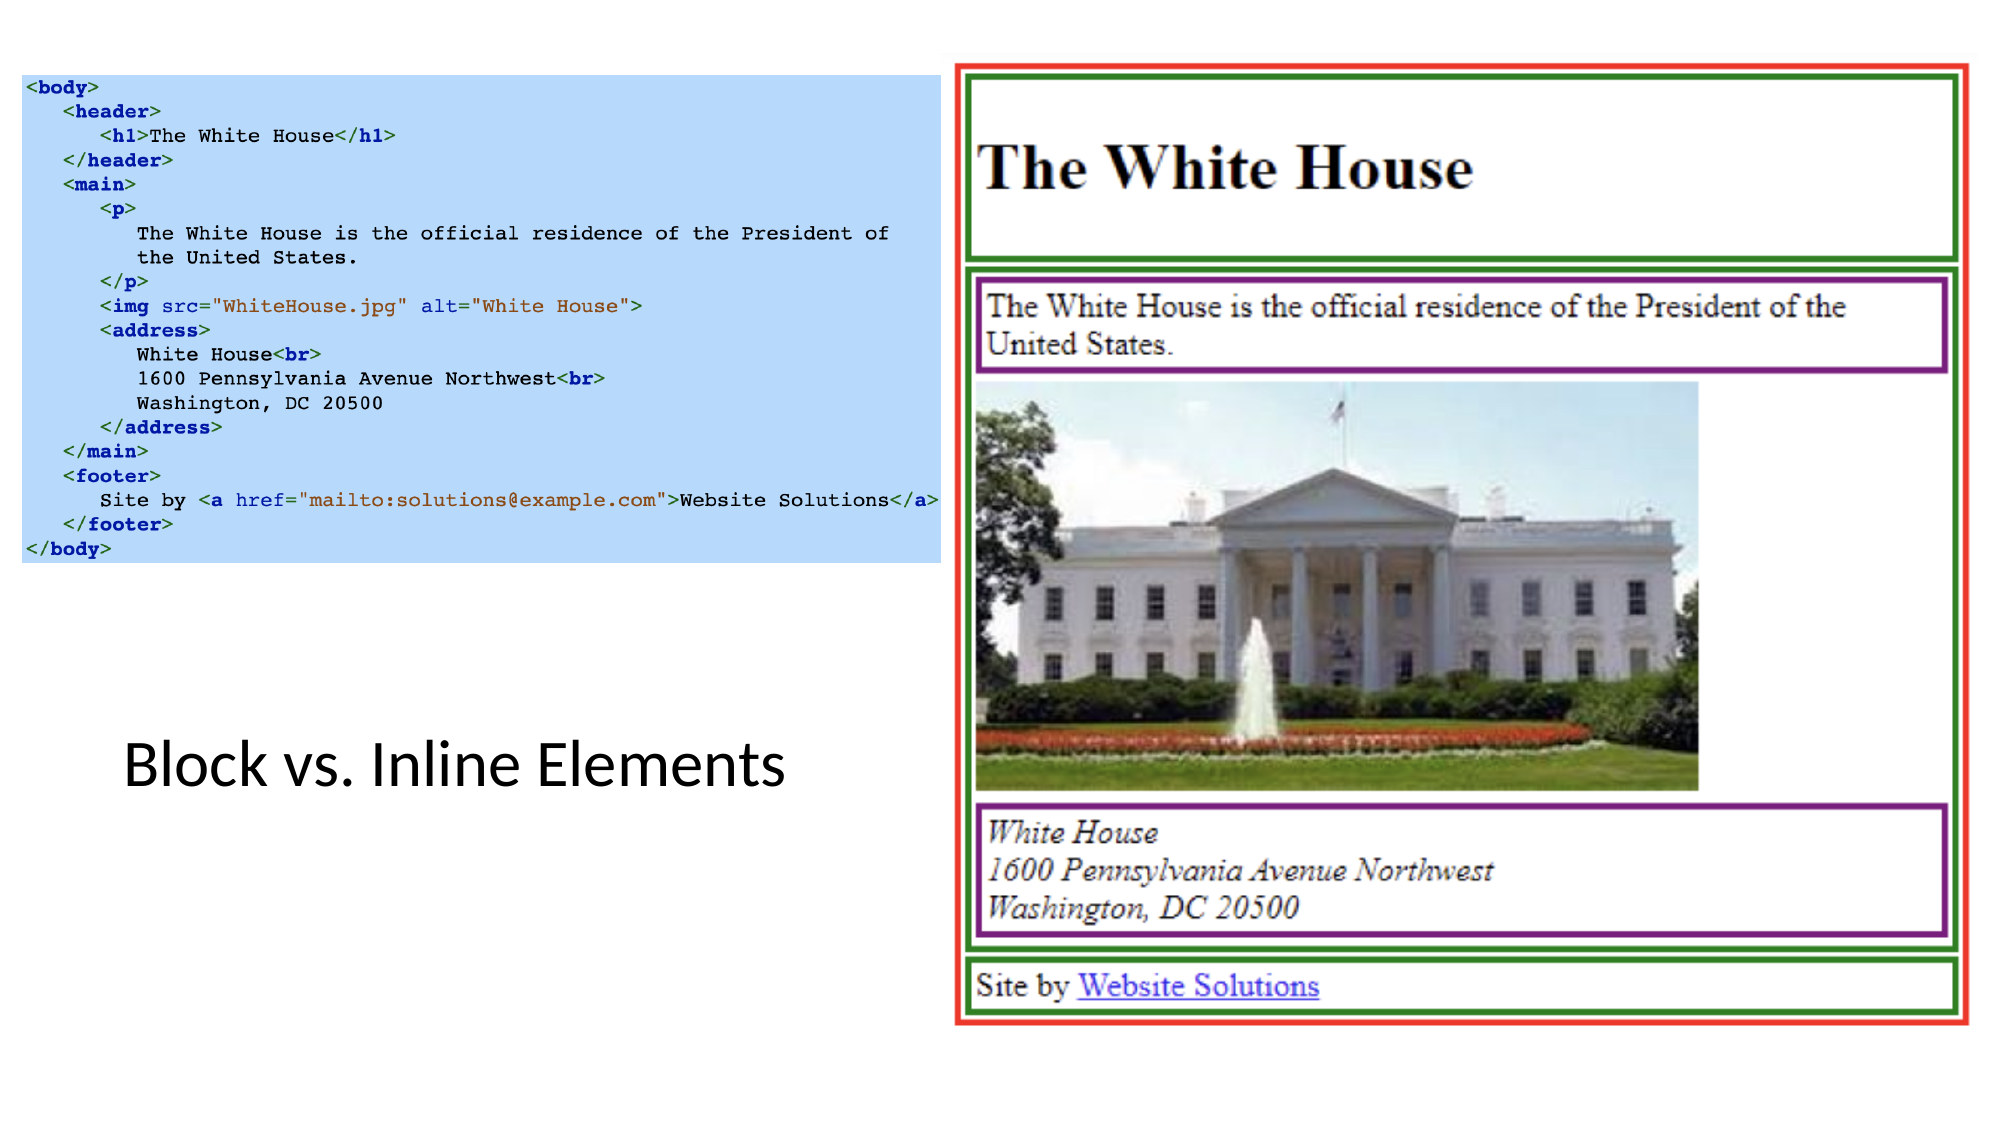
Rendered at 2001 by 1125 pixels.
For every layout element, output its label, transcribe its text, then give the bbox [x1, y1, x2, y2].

text_box Block vs. Inline Elements [108, 711, 802, 807]
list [940, 53, 1978, 1036]
picture [22, 75, 941, 563]
